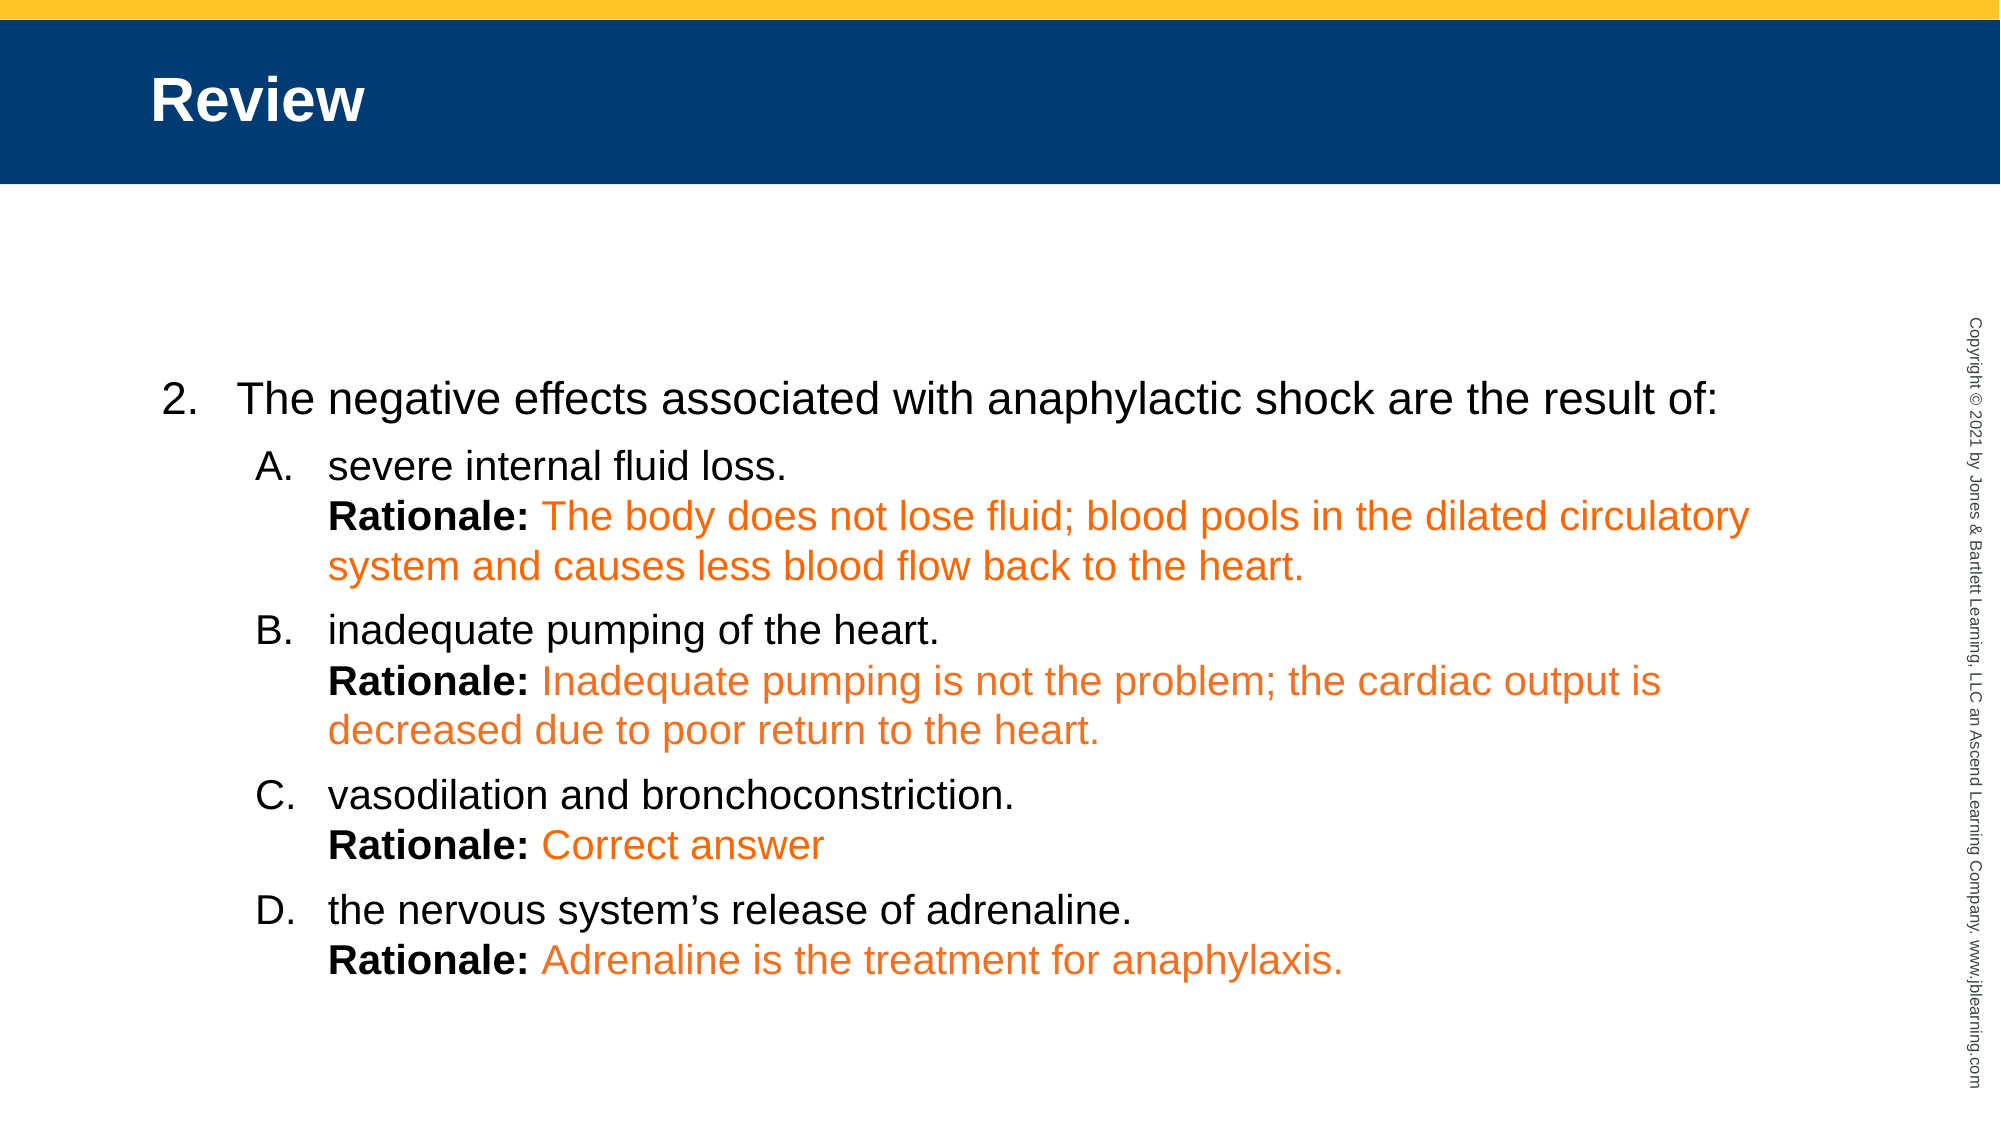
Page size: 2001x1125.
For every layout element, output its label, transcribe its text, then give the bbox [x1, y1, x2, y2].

list The negative effects associated with anaphylactic shock are the result of: severe internal fluid loss. Rationale: The body does not lose fluid; blood pools in the dilated circulatory system and causes less blood flow back to the heart. inadequate pumping of the heart. Rationale: Inadequate pumping is not the problem; the cardiac output is decreased due to poor return to the heart. vasodilation and bronchoconstriction. Rationale: Correct answer the nervous system’s release of adrenaline. Rationale: Adrenaline is the treatment for anaphylaxis. [146, 361, 1859, 1016]
title Review [0, 19, 2000, 185]
